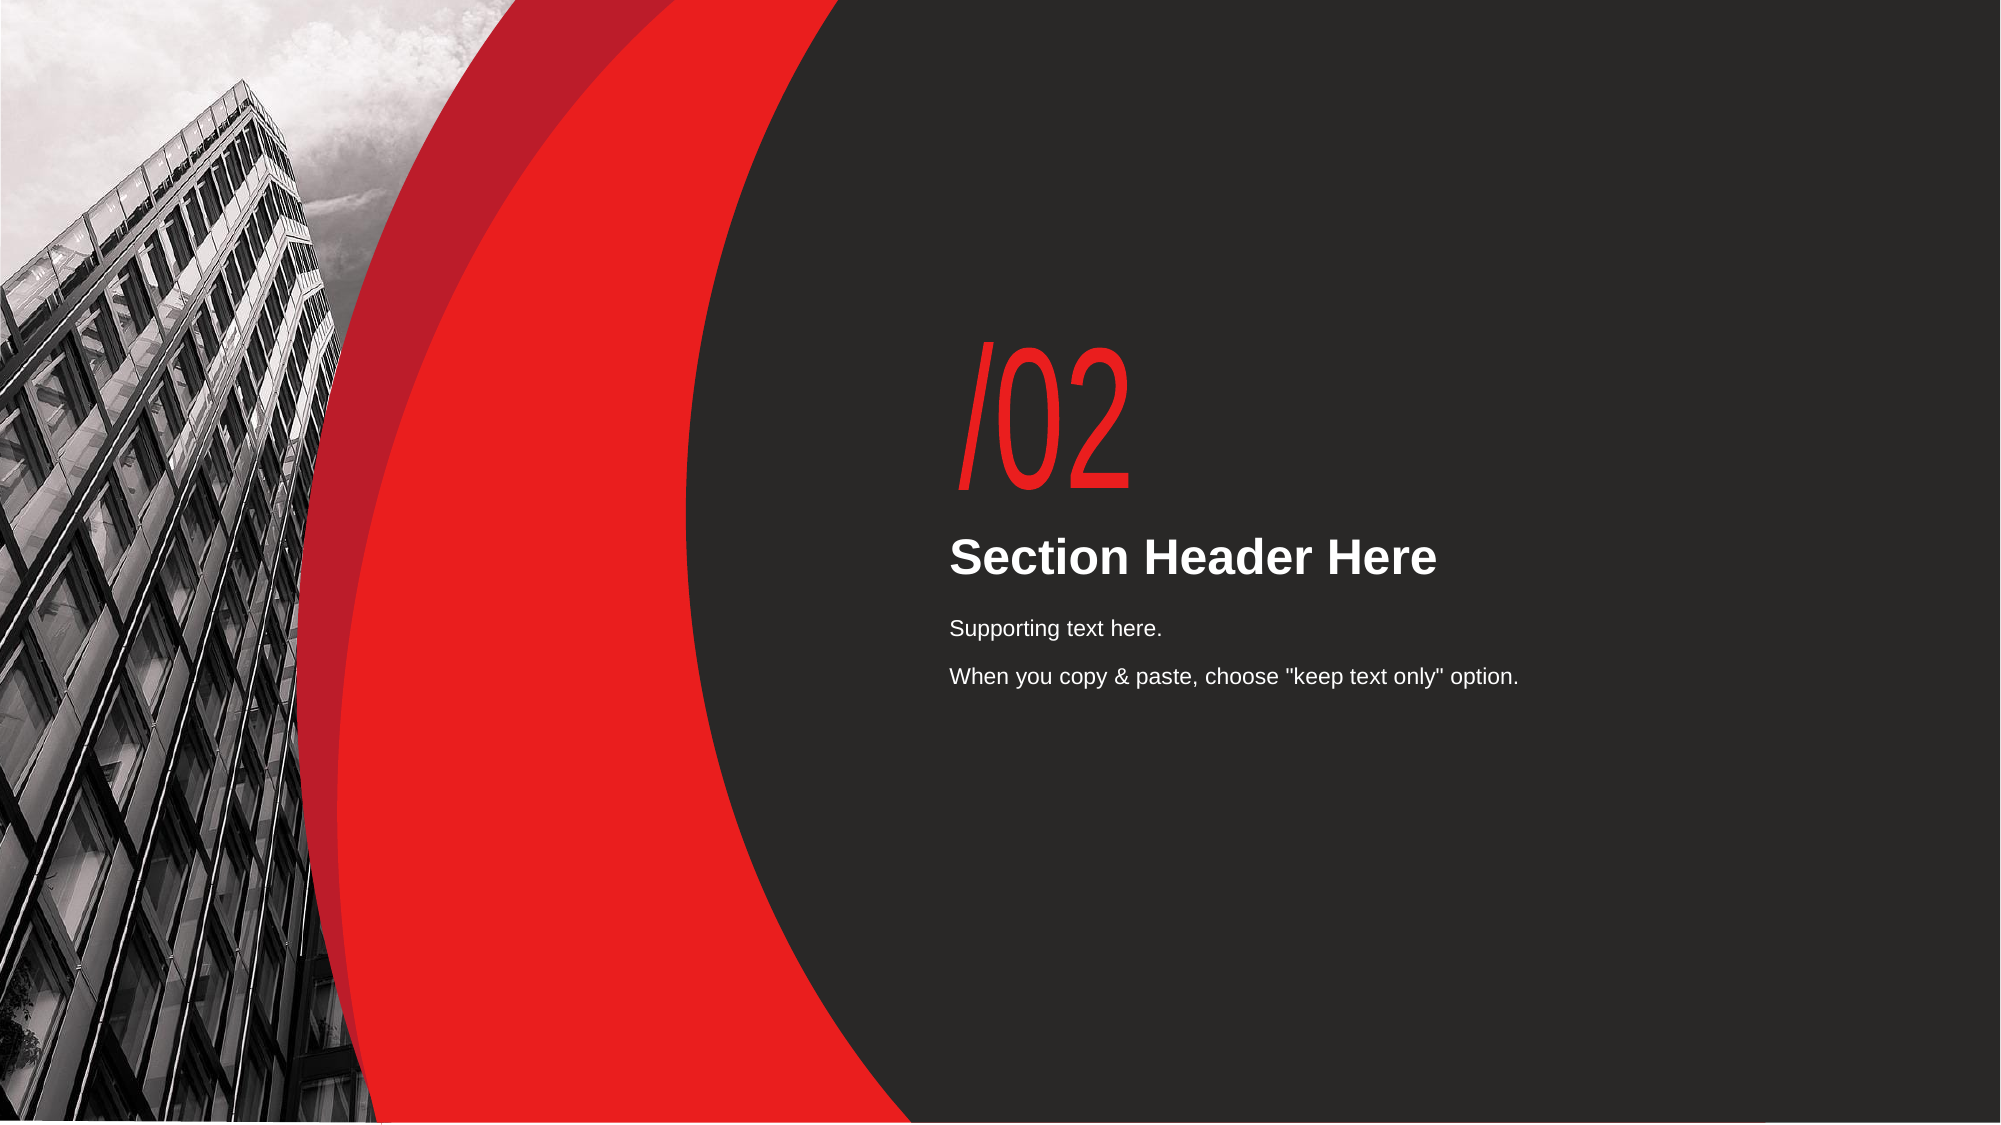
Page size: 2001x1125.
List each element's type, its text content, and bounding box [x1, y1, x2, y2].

title Section Header Here [934, 446, 1824, 594]
picture [0, 0, 514, 1123]
list Supporting text here. When you copy & paste, choose "keep text only" option. [934, 605, 1824, 773]
